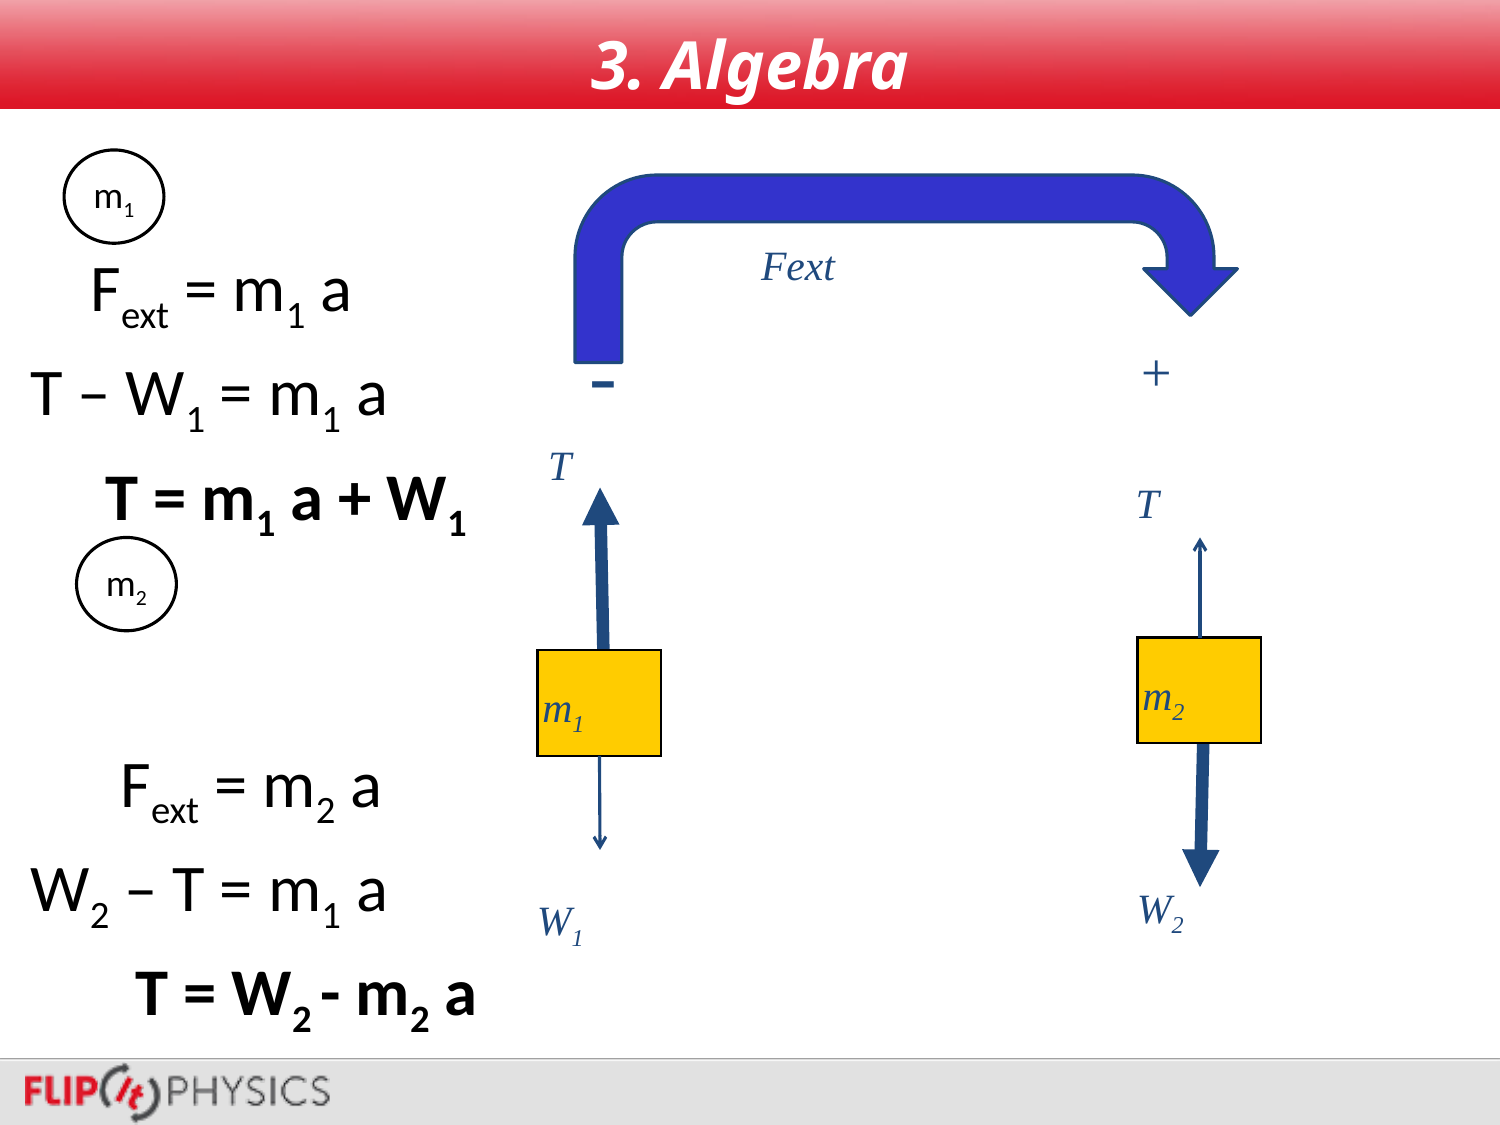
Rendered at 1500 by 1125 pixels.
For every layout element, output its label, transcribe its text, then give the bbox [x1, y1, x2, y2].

picture [0, 0, 1500, 109]
text_box [574, 174, 1238, 363]
text_box m2 [76, 537, 177, 631]
text_box + [1122, 337, 1283, 411]
text_box - [575, 324, 634, 430]
text_box Fext [746, 237, 944, 297]
list Fext = m1 a T – W1 = m1 a T = m1 a + W1 Fext = m2 a W2 – T = m1 a T = W2 - m2 a Both equation equal T, so we can set them equal to each other! [15, 237, 1475, 1023]
text_box [594, 497, 607, 650]
text_box m2 [1127, 661, 1294, 728]
text_box T [1120, 474, 1268, 535]
text_box [537, 741, 662, 756]
text_box m1 [64, 149, 164, 244]
text_box m1 [527, 674, 694, 741]
text_box T [533, 437, 681, 497]
text_box [537, 650, 662, 674]
text_box [1137, 728, 1262, 744]
text_box W2 [1122, 874, 1293, 941]
text_box [1137, 637, 1262, 661]
title 3. Algebra [75, 15, 1425, 91]
picture [0, 1058, 1500, 1125]
text_box W1 [522, 887, 693, 954]
